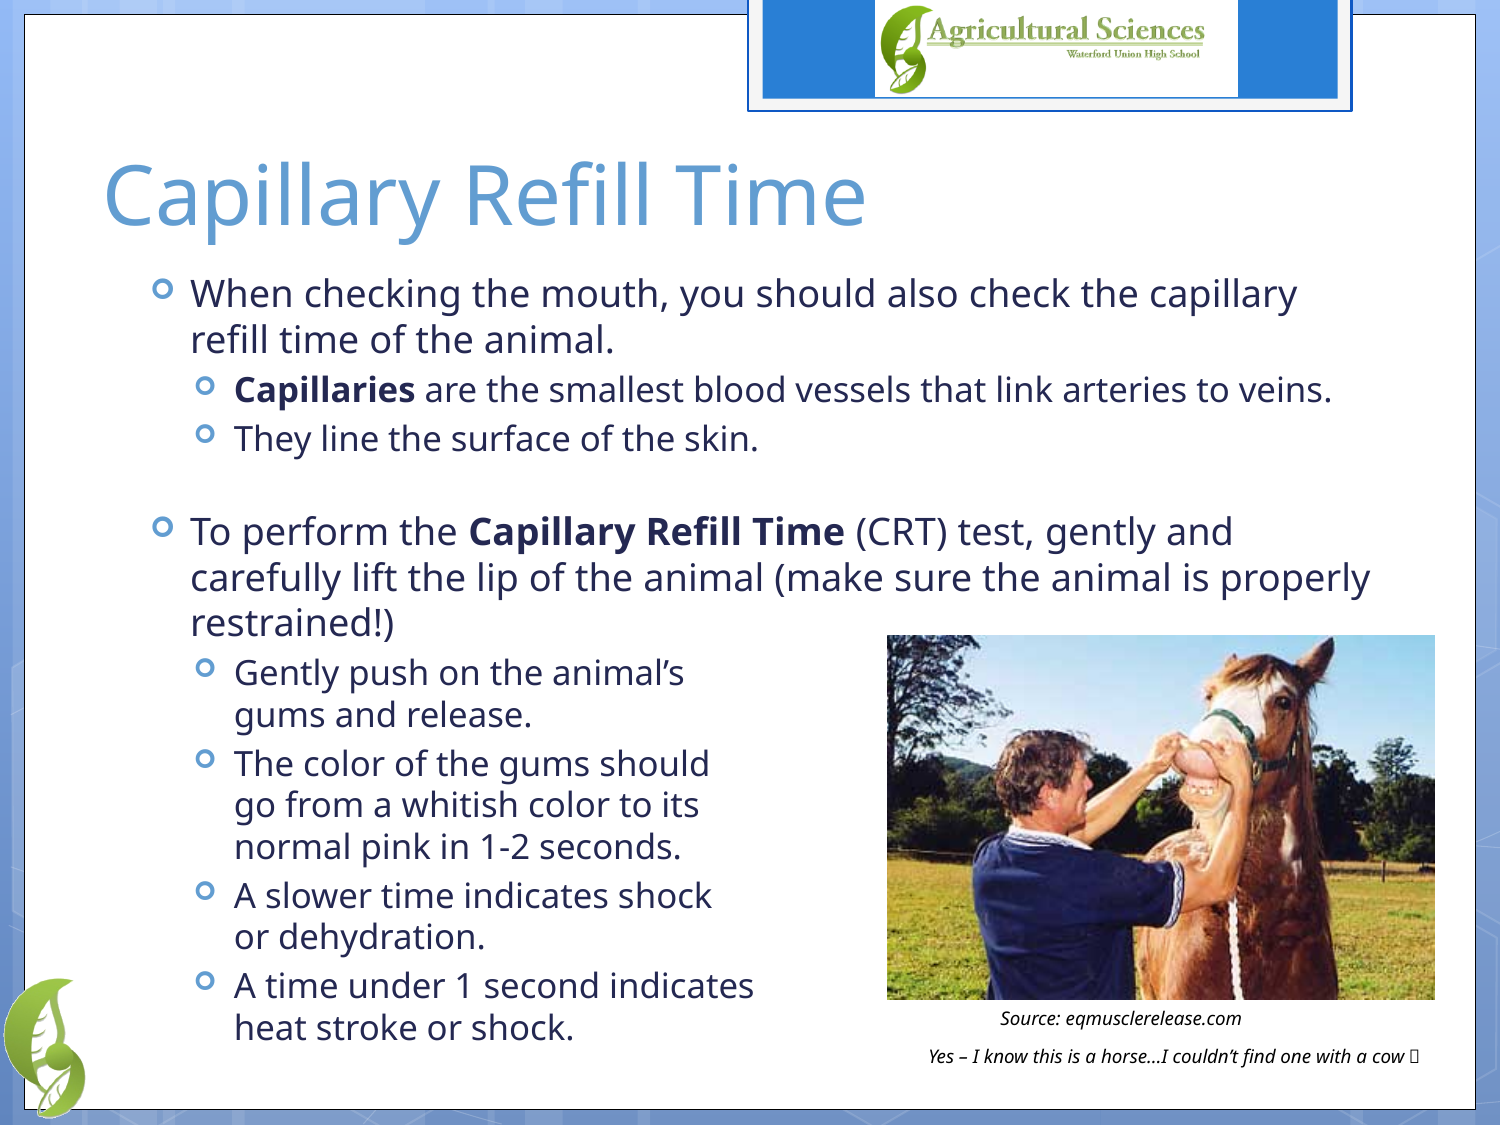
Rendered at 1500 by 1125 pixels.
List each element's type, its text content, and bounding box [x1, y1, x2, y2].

title Capillary Refill Time [87, 112, 1400, 250]
list When checking the mouth, you should also check the capillary refill time of the animal. Capillaries are the smallest blood vessels that link arteries to veins. They line the surface of the skin. To perform the Capillary Refill Time (CRT) test, gently and carefully lift the lip of the animal (make sure the animal is properly restrained!) Gently push on the animal’s gums and release. The color of the gums should go from a whitish color to its normal pink in 1-2 seconds. A slower time indicates shock or dehydration. A time under 1 second indicates heat stroke or shock. [125, 262, 1388, 1063]
picture [875, 0, 1238, 97]
picture [0, 968, 138, 1125]
picture [887, 635, 1435, 1001]
text_box Yes – I know this is a horse…I couldn’t find one with a cow  [913, 1037, 1436, 1075]
text_box Source: eqmusclerelease.com [985, 1011, 1257, 1037]
